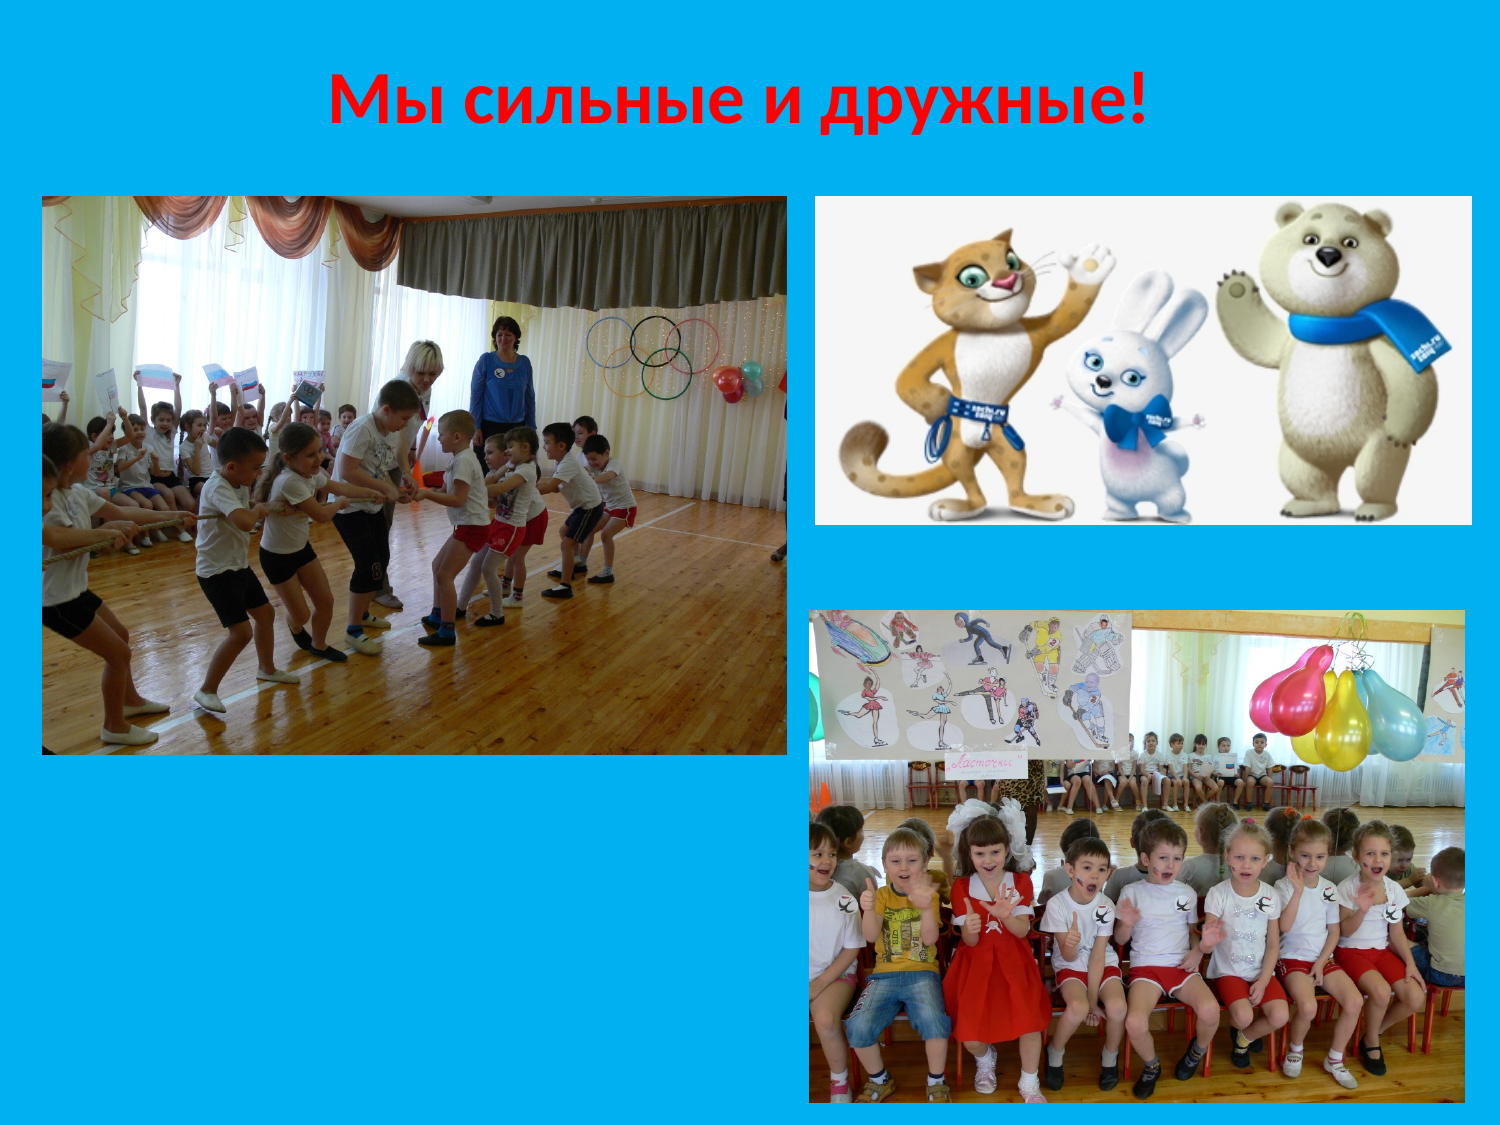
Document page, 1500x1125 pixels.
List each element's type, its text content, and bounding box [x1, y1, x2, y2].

picture [810, 611, 1464, 1102]
picture [816, 197, 1471, 524]
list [42, 196, 788, 755]
title Мы сильные и дружные! [64, 0, 1415, 188]
